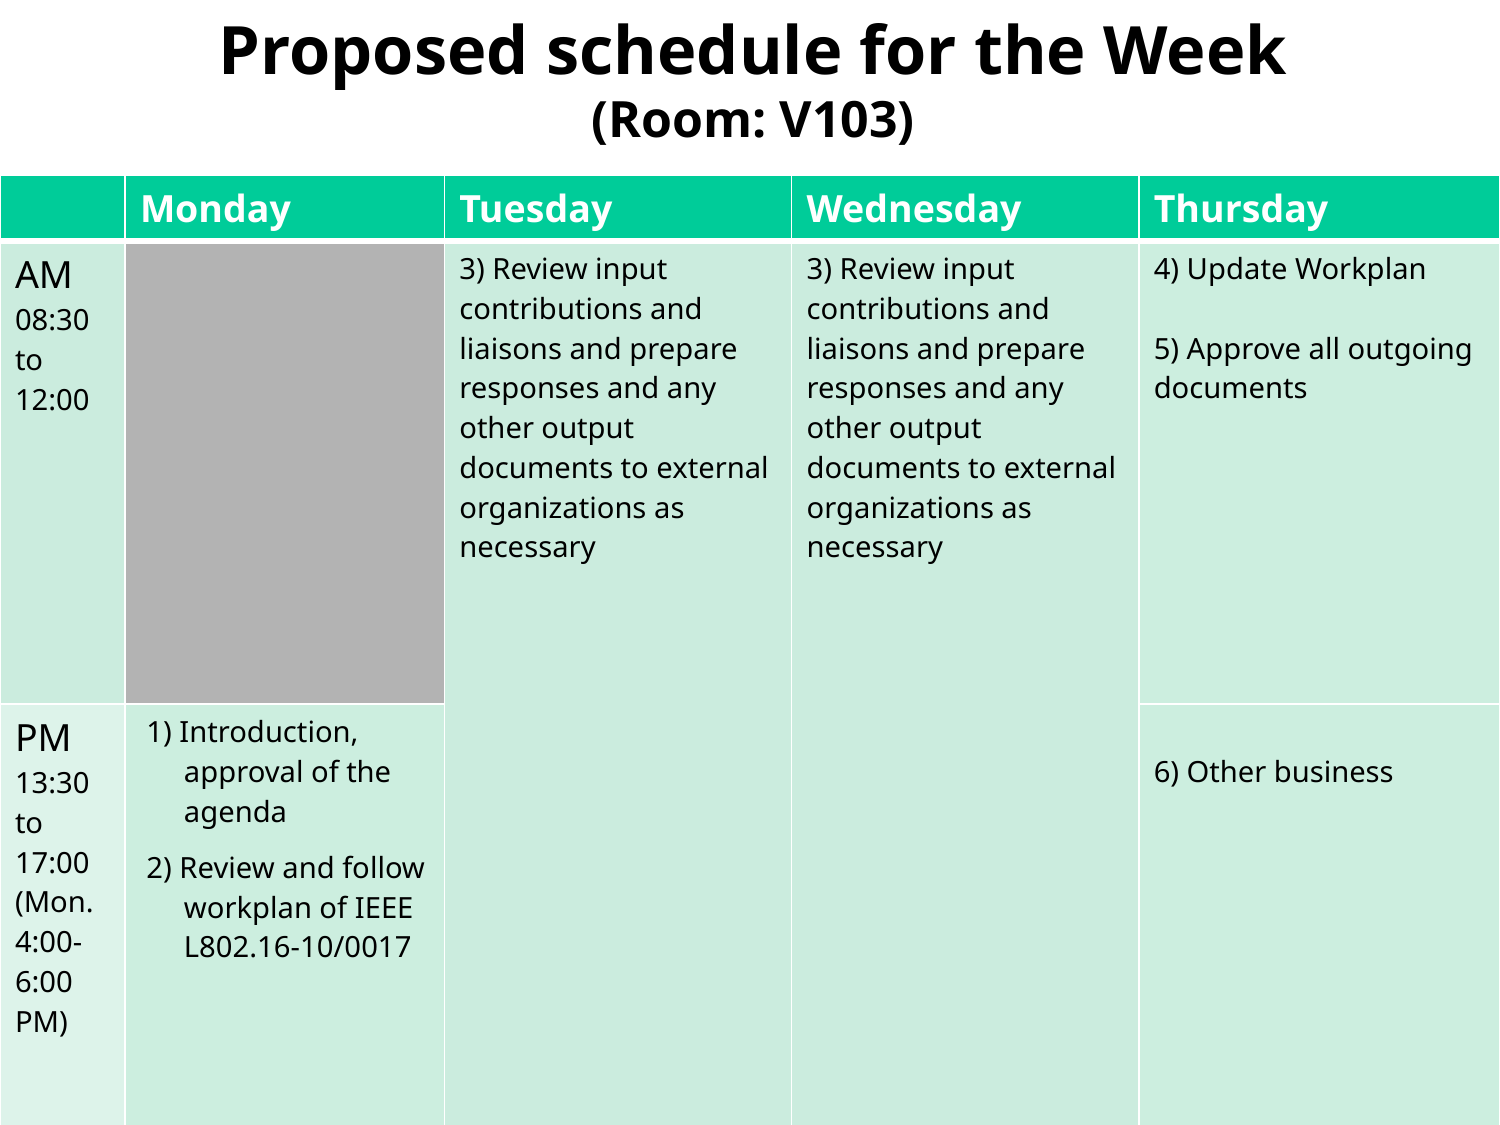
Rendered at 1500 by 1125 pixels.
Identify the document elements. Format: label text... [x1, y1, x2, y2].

table_cell PM 13:30 to 17:00 (Mon. 4:00-6:00 PM) [1, 705, 124, 1125]
table_cell 6) Other business [1140, 705, 1499, 1125]
title Proposed schedule for the Week (Room: V103) [75, 0, 1425, 143]
table_cell 4) Update Workplan 5) Approve all outgoing documents [1140, 244, 1499, 703]
table_header Monday [126, 176, 444, 238]
table_header Tuesday [445, 176, 791, 238]
table_cell AM 08:30 to 12:00 [1, 244, 124, 703]
table_cell 3) Review input contributions and liaisons and prepare responses and any other output documents to external organizations as necessary [792, 244, 1138, 1125]
table_header [1, 176, 124, 238]
table_cell 3) Review input contributions and liaisons and prepare responses and any other output documents to external organizations as necessary [445, 244, 791, 1125]
table_header Wednesday [792, 176, 1138, 238]
table_cell 1) Introduction, approval of the agenda 2) Review and follow workplan of IEEE L802.16-10/0017 [126, 705, 444, 1125]
table_header Thursday [1140, 176, 1499, 238]
table_cell [126, 244, 444, 703]
